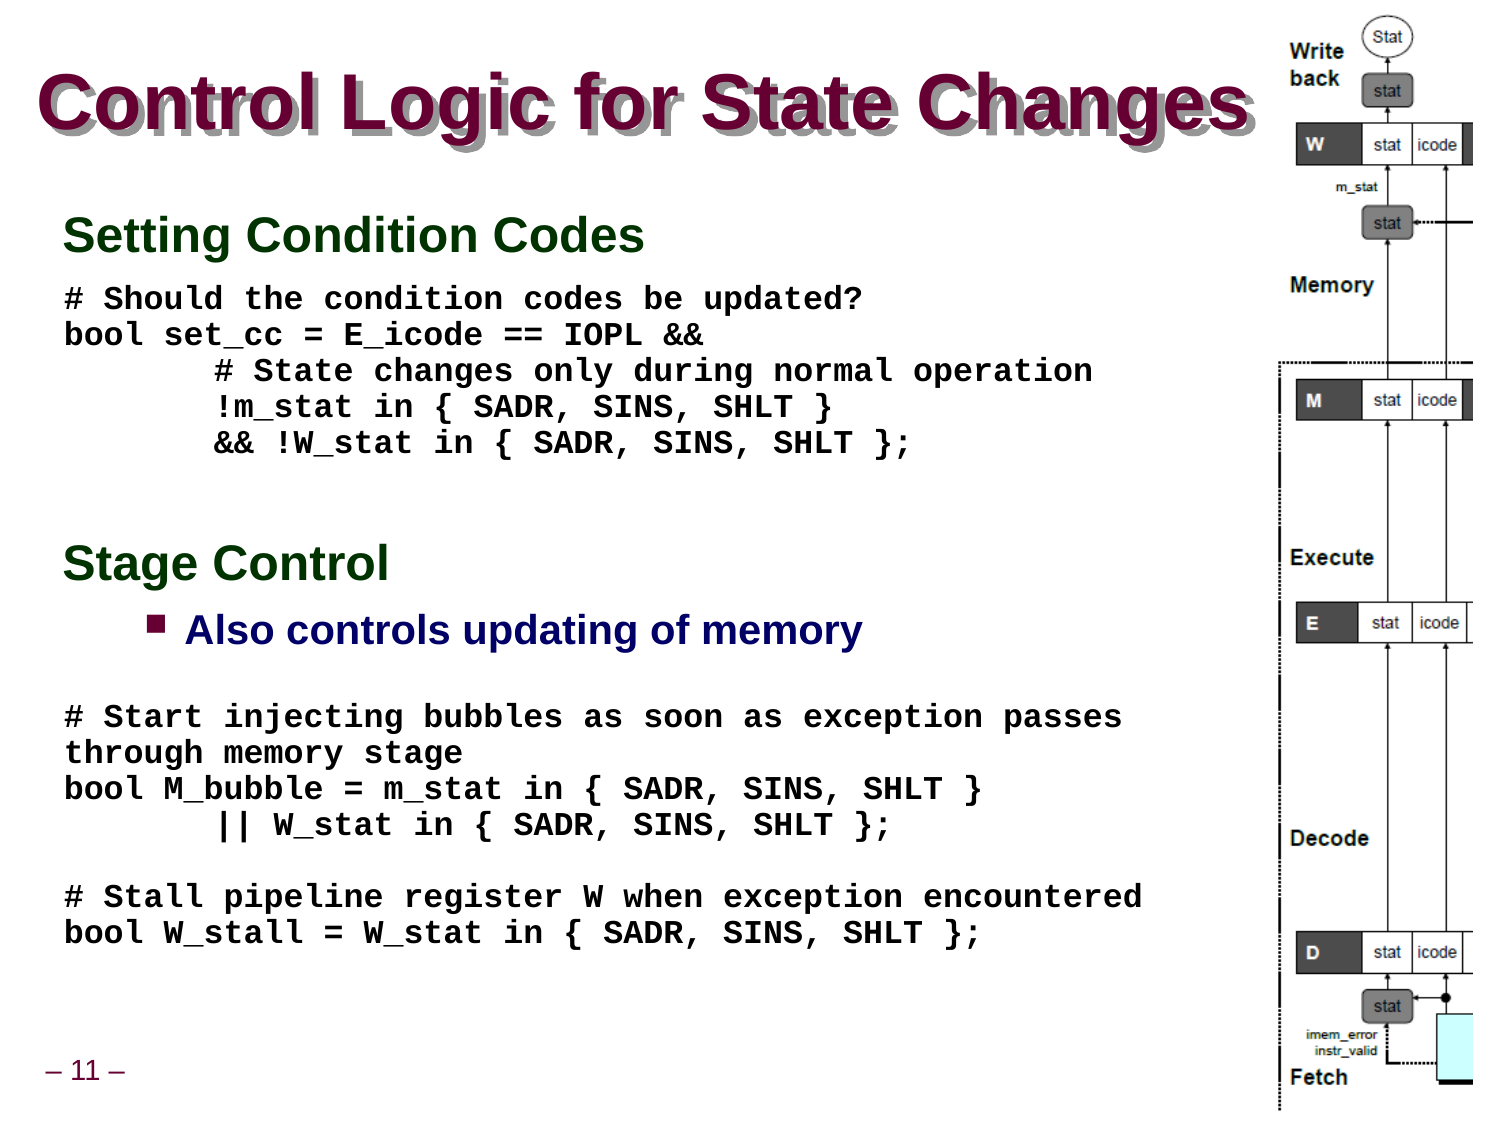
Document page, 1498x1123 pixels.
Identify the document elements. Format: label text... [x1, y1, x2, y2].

text_box # Start injecting bubbles as soon as exception passes through memory stage bool M_bubble = m_stat in { SADR, SINS, SHLT } || W_stat in { SADR, SINS, SHLT }; # Stall pipeline register W when exception encountered bool W_stall = W_stat in { SADR, SINS, SHLT }; [48, 691, 1212, 958]
title Control Logic for State Changes [36, 40, 1268, 169]
text_box # Should the condition codes be updated? bool set_cc = E_icode == IOPL && # State changes only during normal operation !m_stat in { SADR, SINS, SHLT } && !W_stat in { SADR, SINS, SHLT }; [48, 273, 1212, 469]
picture [1273, 1, 1473, 1112]
list Setting Condition Codes Stage Control Also controls updating of memory [47, 199, 1225, 1056]
